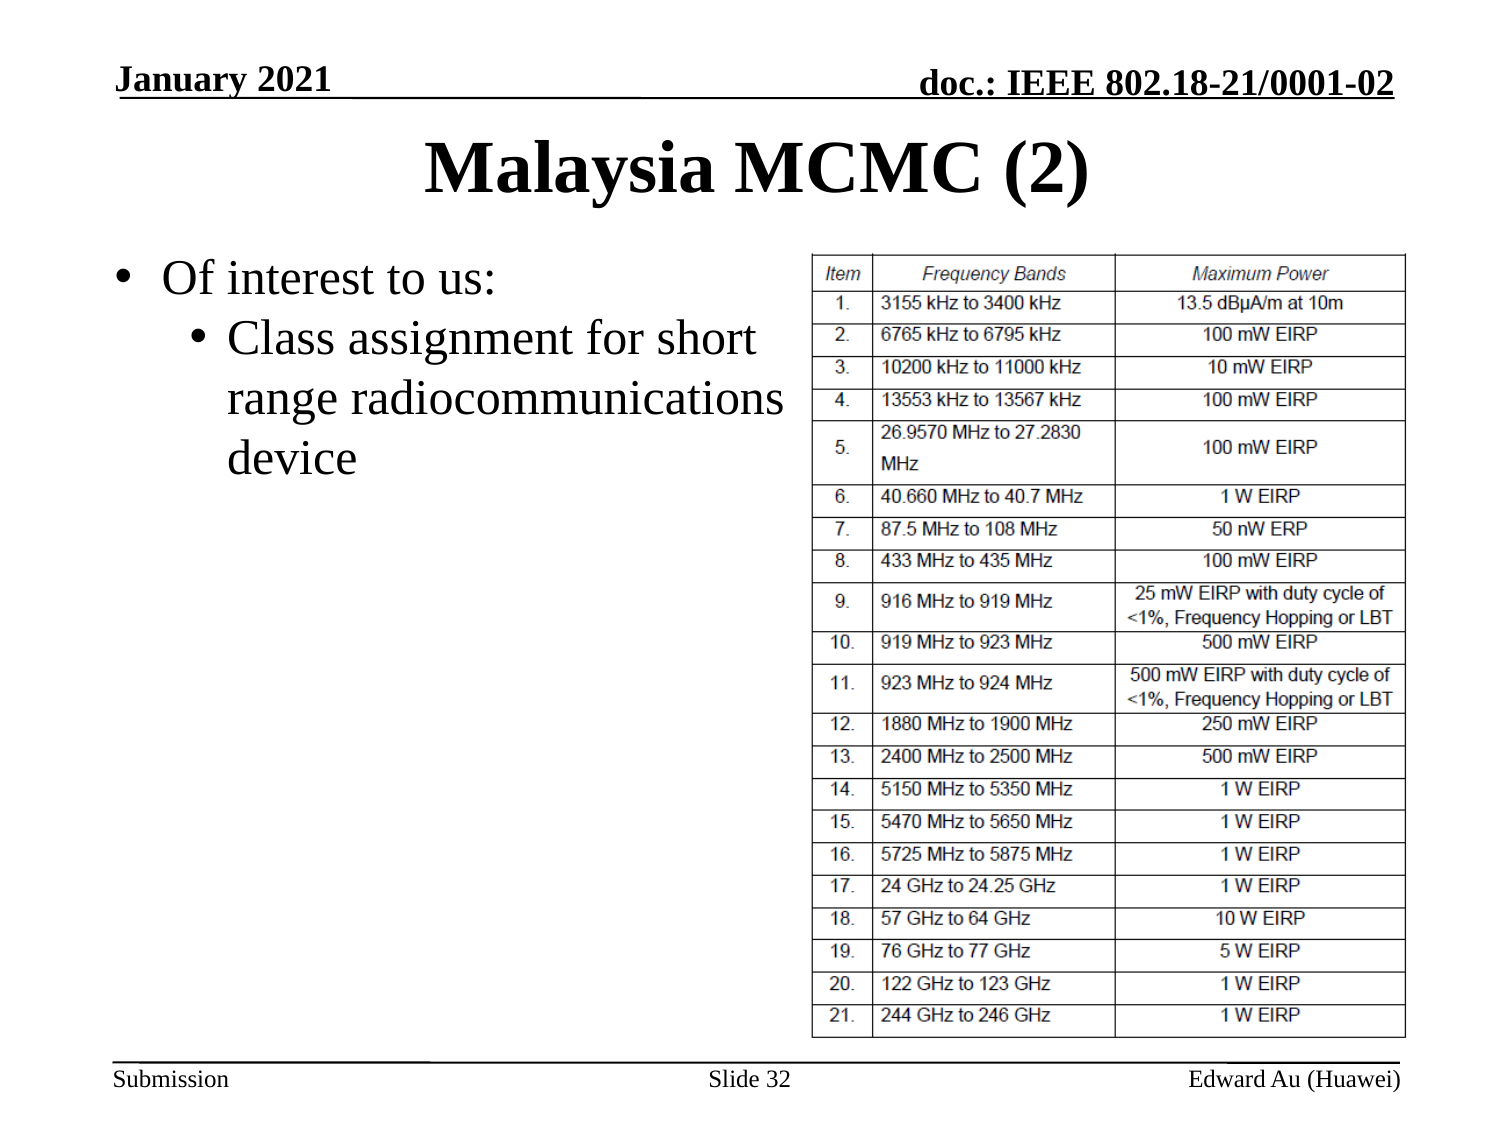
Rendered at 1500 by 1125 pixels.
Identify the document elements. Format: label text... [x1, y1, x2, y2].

text_box Of interest to us: Class assignment for short range radiocommunications device [24, 237, 838, 493]
picture [799, 243, 1419, 1044]
slide_number Slide 32 [699, 1061, 800, 1123]
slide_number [114, 54, 493, 100]
footer Edward Au (Huawei) [902, 1061, 1402, 1093]
title Malaysia MCMC (2) [120, 99, 1396, 226]
